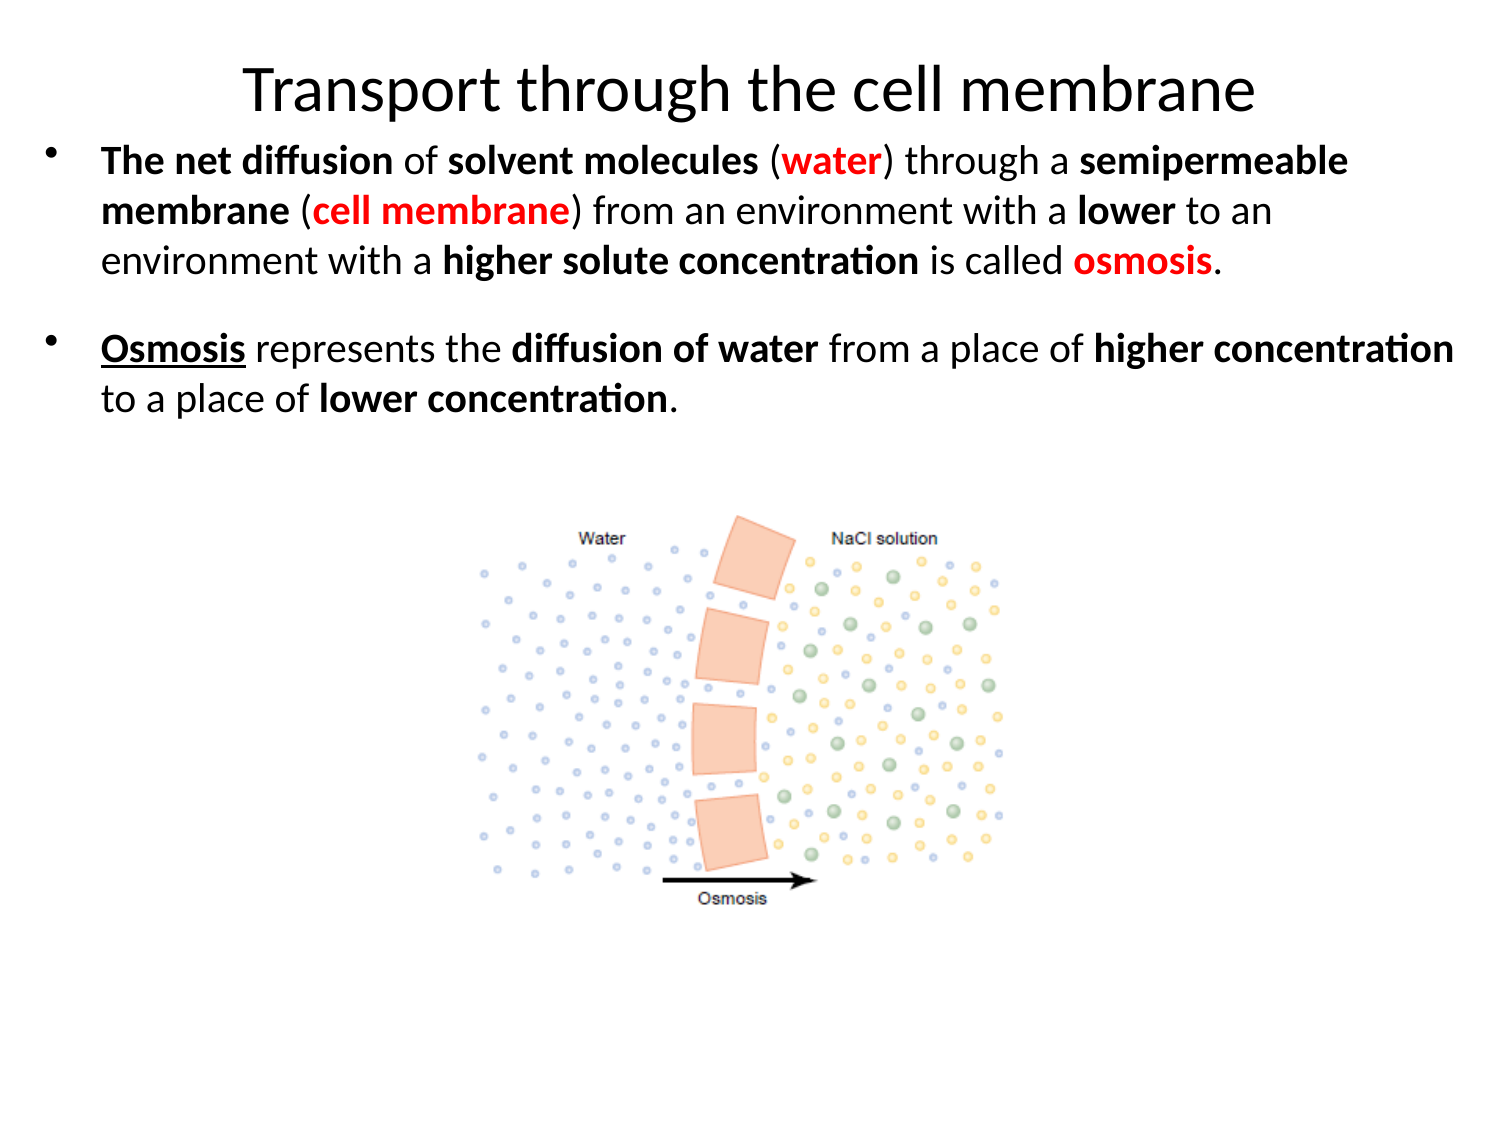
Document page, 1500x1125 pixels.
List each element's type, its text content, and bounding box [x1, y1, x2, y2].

list The net diffusion of solvent molecules (water) through a semipermeable membrane (cell membrane) from an environment with a lower to an environment with a higher solute concentration is called osmosis. Osmosis represents the diffusion of water from a place of higher concentration to a place of lower concentration. [29, 125, 1471, 1107]
text_box Transport through the cell membrane [74, 45, 1425, 126]
picture [475, 514, 1025, 911]
